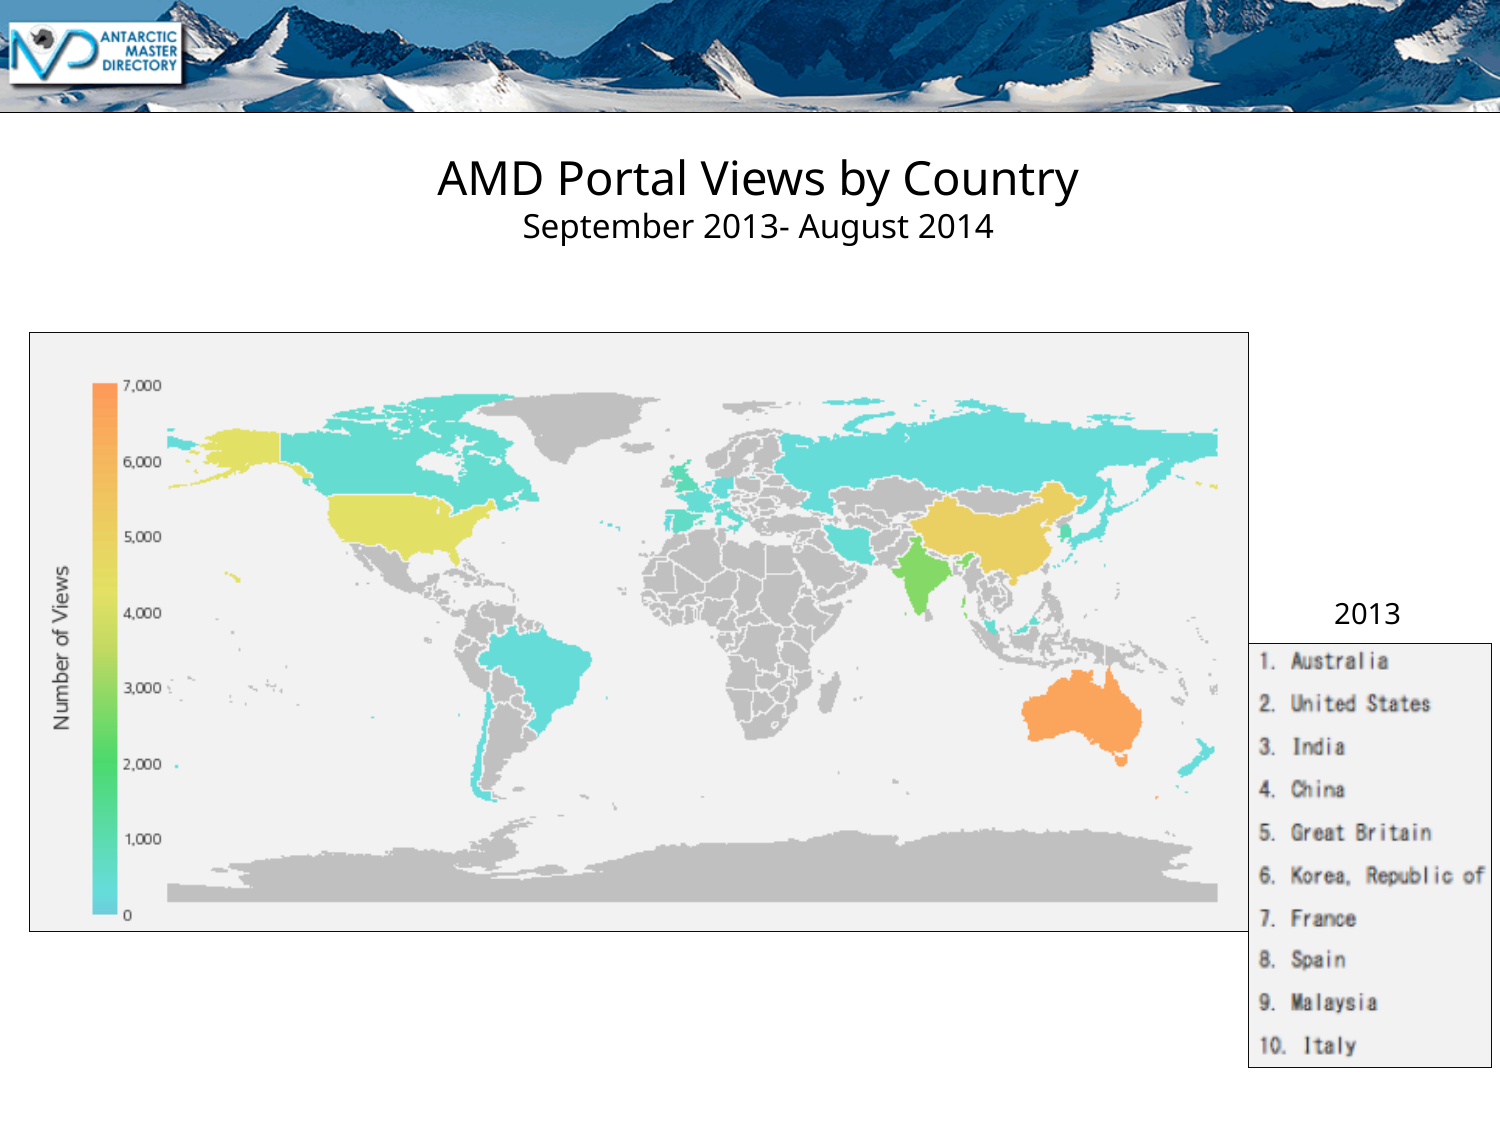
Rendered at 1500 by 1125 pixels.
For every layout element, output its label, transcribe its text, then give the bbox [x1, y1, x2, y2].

text_box AMD Portal Views by Country September 2013- August 2014 [333, 108, 1184, 285]
text_box 2013 [1319, 587, 1417, 638]
picture [0, 0, 1500, 112]
picture [28, 332, 1492, 1068]
